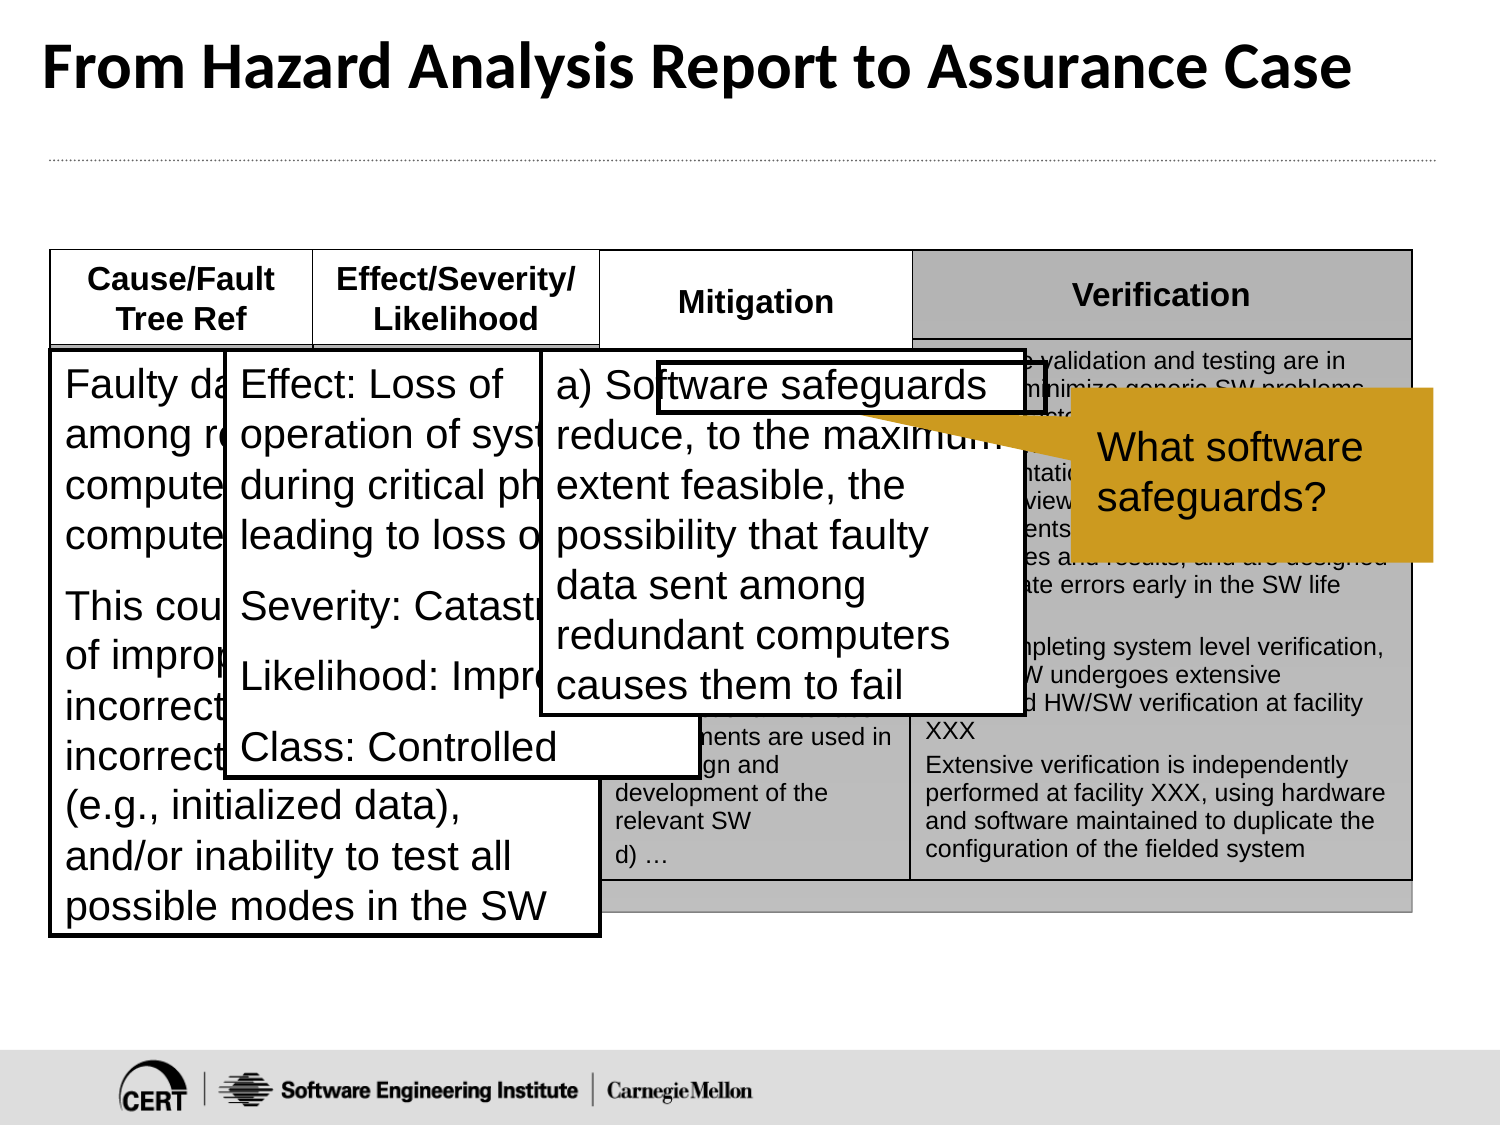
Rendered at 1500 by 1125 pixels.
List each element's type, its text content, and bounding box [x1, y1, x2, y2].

text_box [600, 881, 1413, 913]
table_header Verification [914, 251, 1411, 338]
text_box Effect: Loss of operation of system during critical phase, leading to loss of life. Severity: Catastrophic Likelihood: Improbable Class: Controlled [225, 349, 700, 778]
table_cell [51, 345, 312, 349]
table_cell Extensive validation and testing are in place to minimize generic SW problems. The contractors must perform rigorous reviews throughout the SW definition, implementation, and verification cycles. These review processes cover requirements, design, code, test procedures and results, and are designed to eliminate errors early in the SW life cycle. After completing system level verification, critical SW undergoes extensive integrated HW/SW verification at facility XXX Extensive verification is independently performed at facility XXX, using hardware and software maintained to duplicate the configuration of the fielded system [911, 572, 1411, 879]
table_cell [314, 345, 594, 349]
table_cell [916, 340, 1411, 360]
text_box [658, 362, 1434, 563]
text_box a) Software safeguards reduce, to the maximum extent feasible, the possibility that faulty data sent among redundant computers causes them to fail [541, 350, 1025, 715]
table_cell a) Software safeguards reduce, to the maximum extent feasible, the possibility that faulty data sent among redundant computers causes them to fail b) Program Development Specifications and Functional SW Requirements c) Subsystem design and functional interface requirements are used in the design and development of the relevant SW d) … [601, 715, 909, 879]
picture [102, 1056, 765, 1117]
text_box Faulty data exchanged among redundant computers causes all computers to fail. This could occur because of improper requirements, incorrect coding of logic, incorrect data definitions (e.g., initialized data), and/or inability to test all possible modes in the SW [50, 349, 600, 936]
text_box Effect/Severity/ Likelihood [312, 249, 598, 345]
text_box Cause/Fault Tree Ref [50, 249, 312, 345]
title From Hazard Analysis Report to Assurance Case [42, 37, 1434, 155]
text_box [599, 249, 913, 351]
